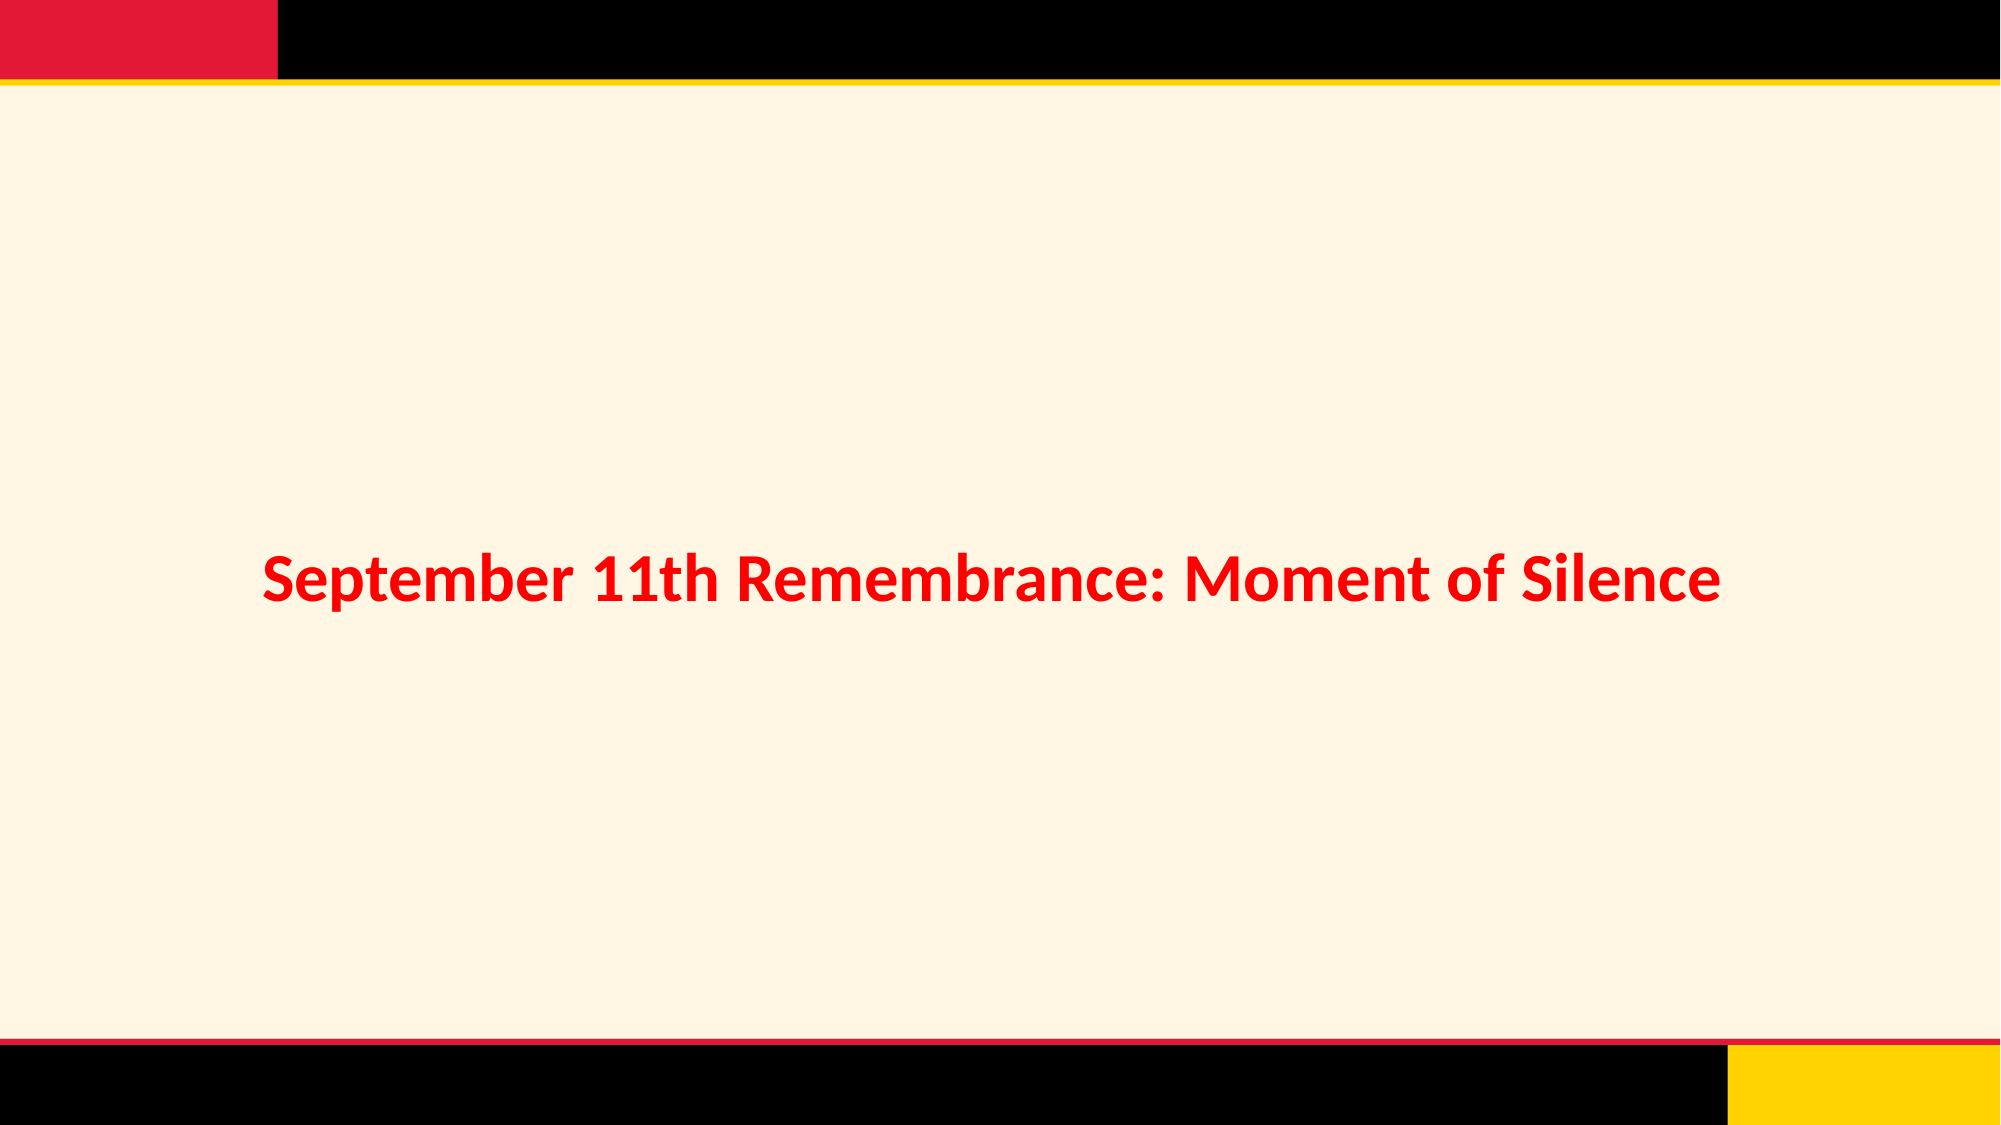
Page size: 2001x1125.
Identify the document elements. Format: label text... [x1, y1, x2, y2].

picture [0, 0, 2001, 1125]
list September 11th Remembrance: Moment of Silence [99, 333, 1900, 1005]
